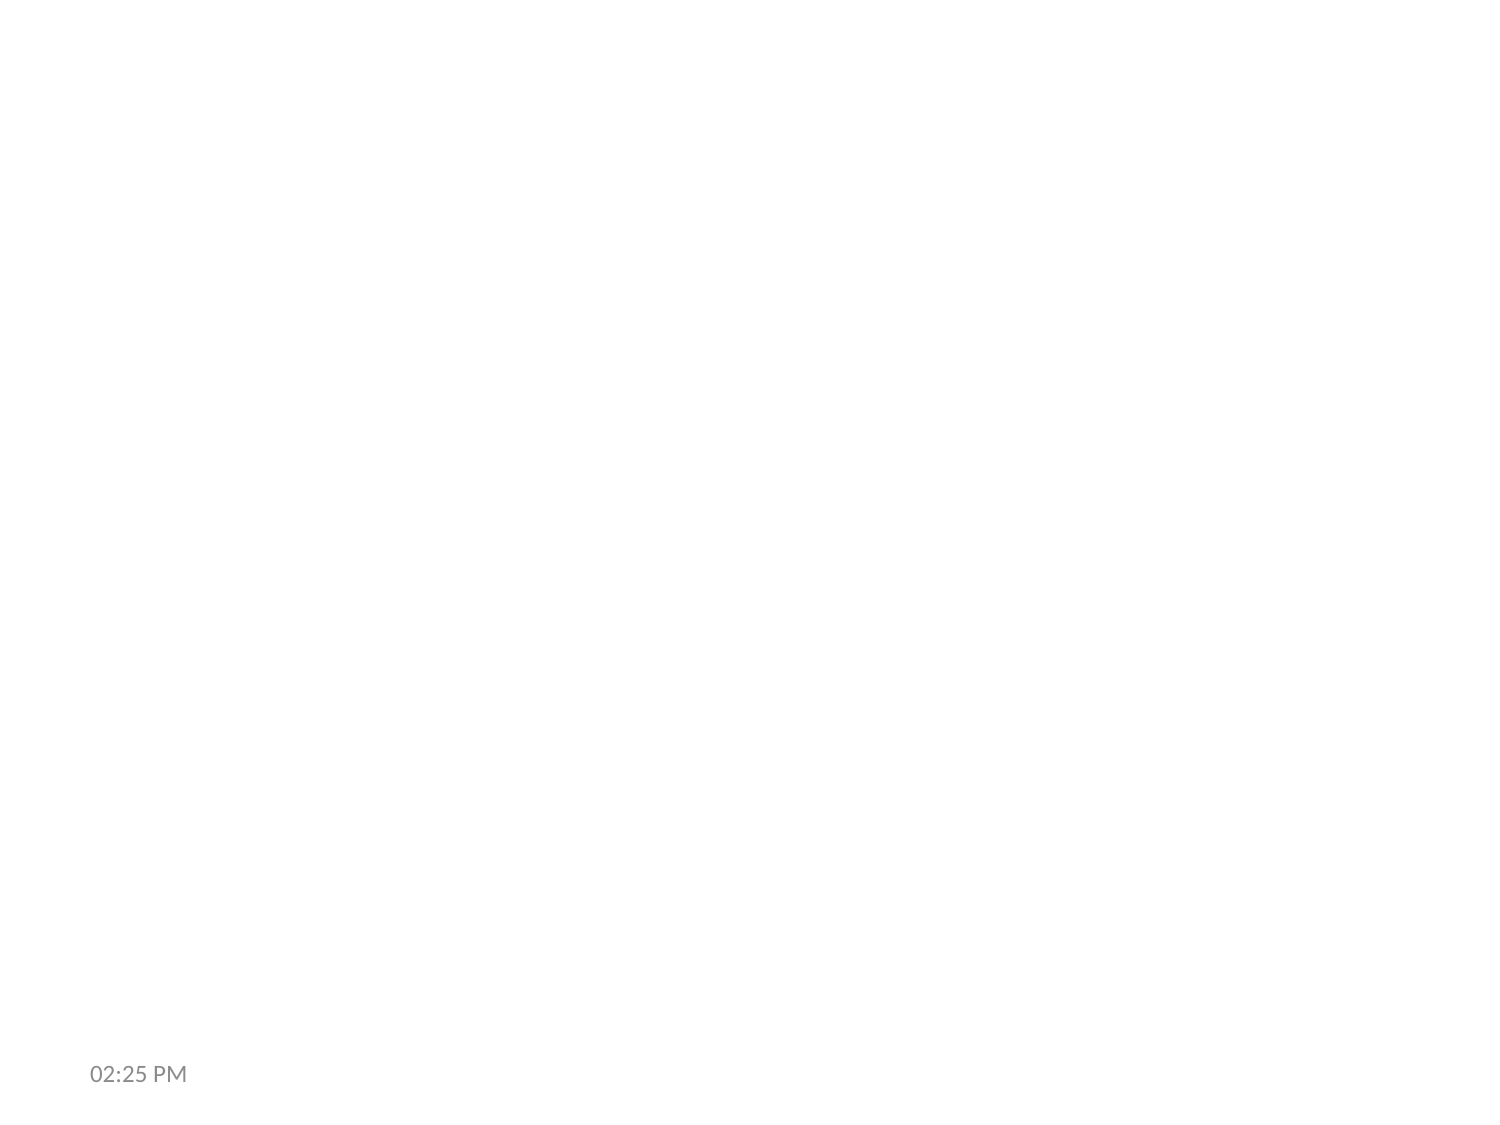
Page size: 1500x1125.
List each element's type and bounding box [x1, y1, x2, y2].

slide_number [75, 1042, 425, 1103]
